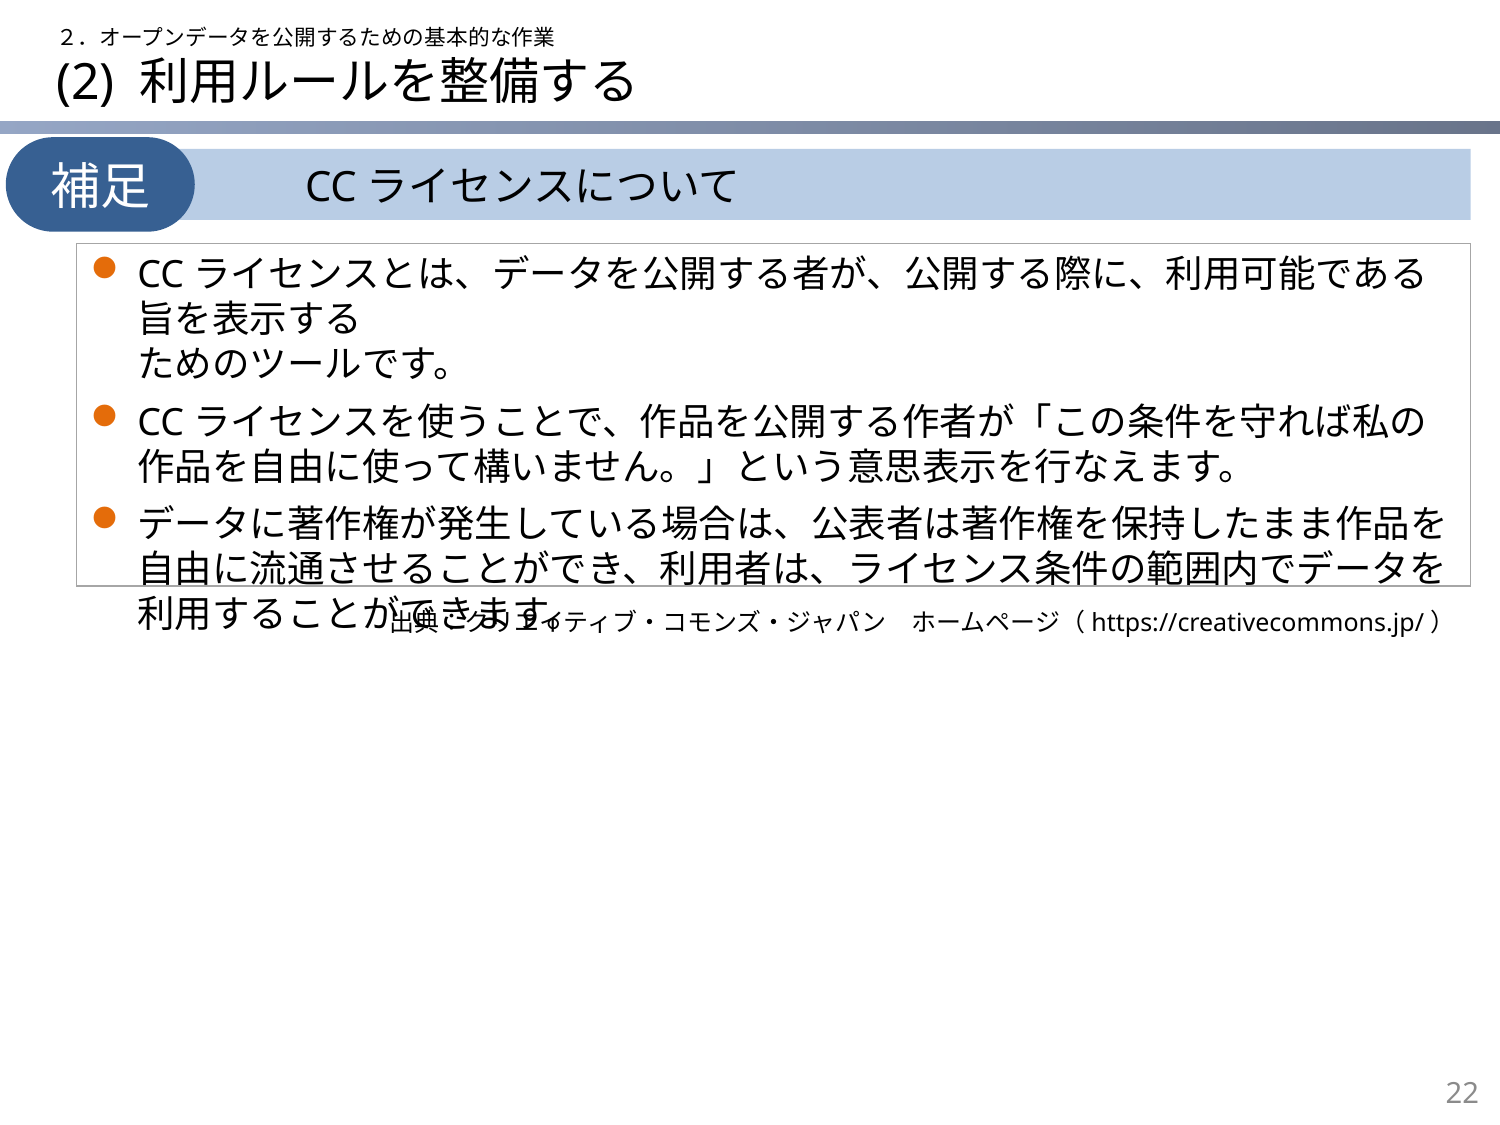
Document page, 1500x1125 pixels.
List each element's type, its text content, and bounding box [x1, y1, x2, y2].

text_box 補足 [4, 136, 196, 233]
text_box 出典：クリエイティブ・コモンズ・ジャパン ホームページ（https://creativecommons.jp/） [360, 597, 1471, 646]
text_box CCライセンスとは、データを公開する者が、公開する際に、利用可能である旨を表示する ためのツールです。 CCライセンスを使うことで、作品を公開する作者が「この条件を守れば私の作品を自由に使って構いません。」という意思表示を行なえます。 データに著作権が発生している場合は、公表者は著作権を保持したまま作品を自由に流通させることができ、利用者は、ライセンス条件の範囲内でデータを利用することができます。 [76, 243, 1472, 587]
text_box ２．オープンデータを公開するための基本的な作業 [41, 19, 1471, 58]
slide_number 21 [1411, 1070, 1495, 1118]
title (2) 利用ルールを整備する [41, 58, 1459, 119]
text_box CCライセンスについて [181, 148, 1472, 221]
